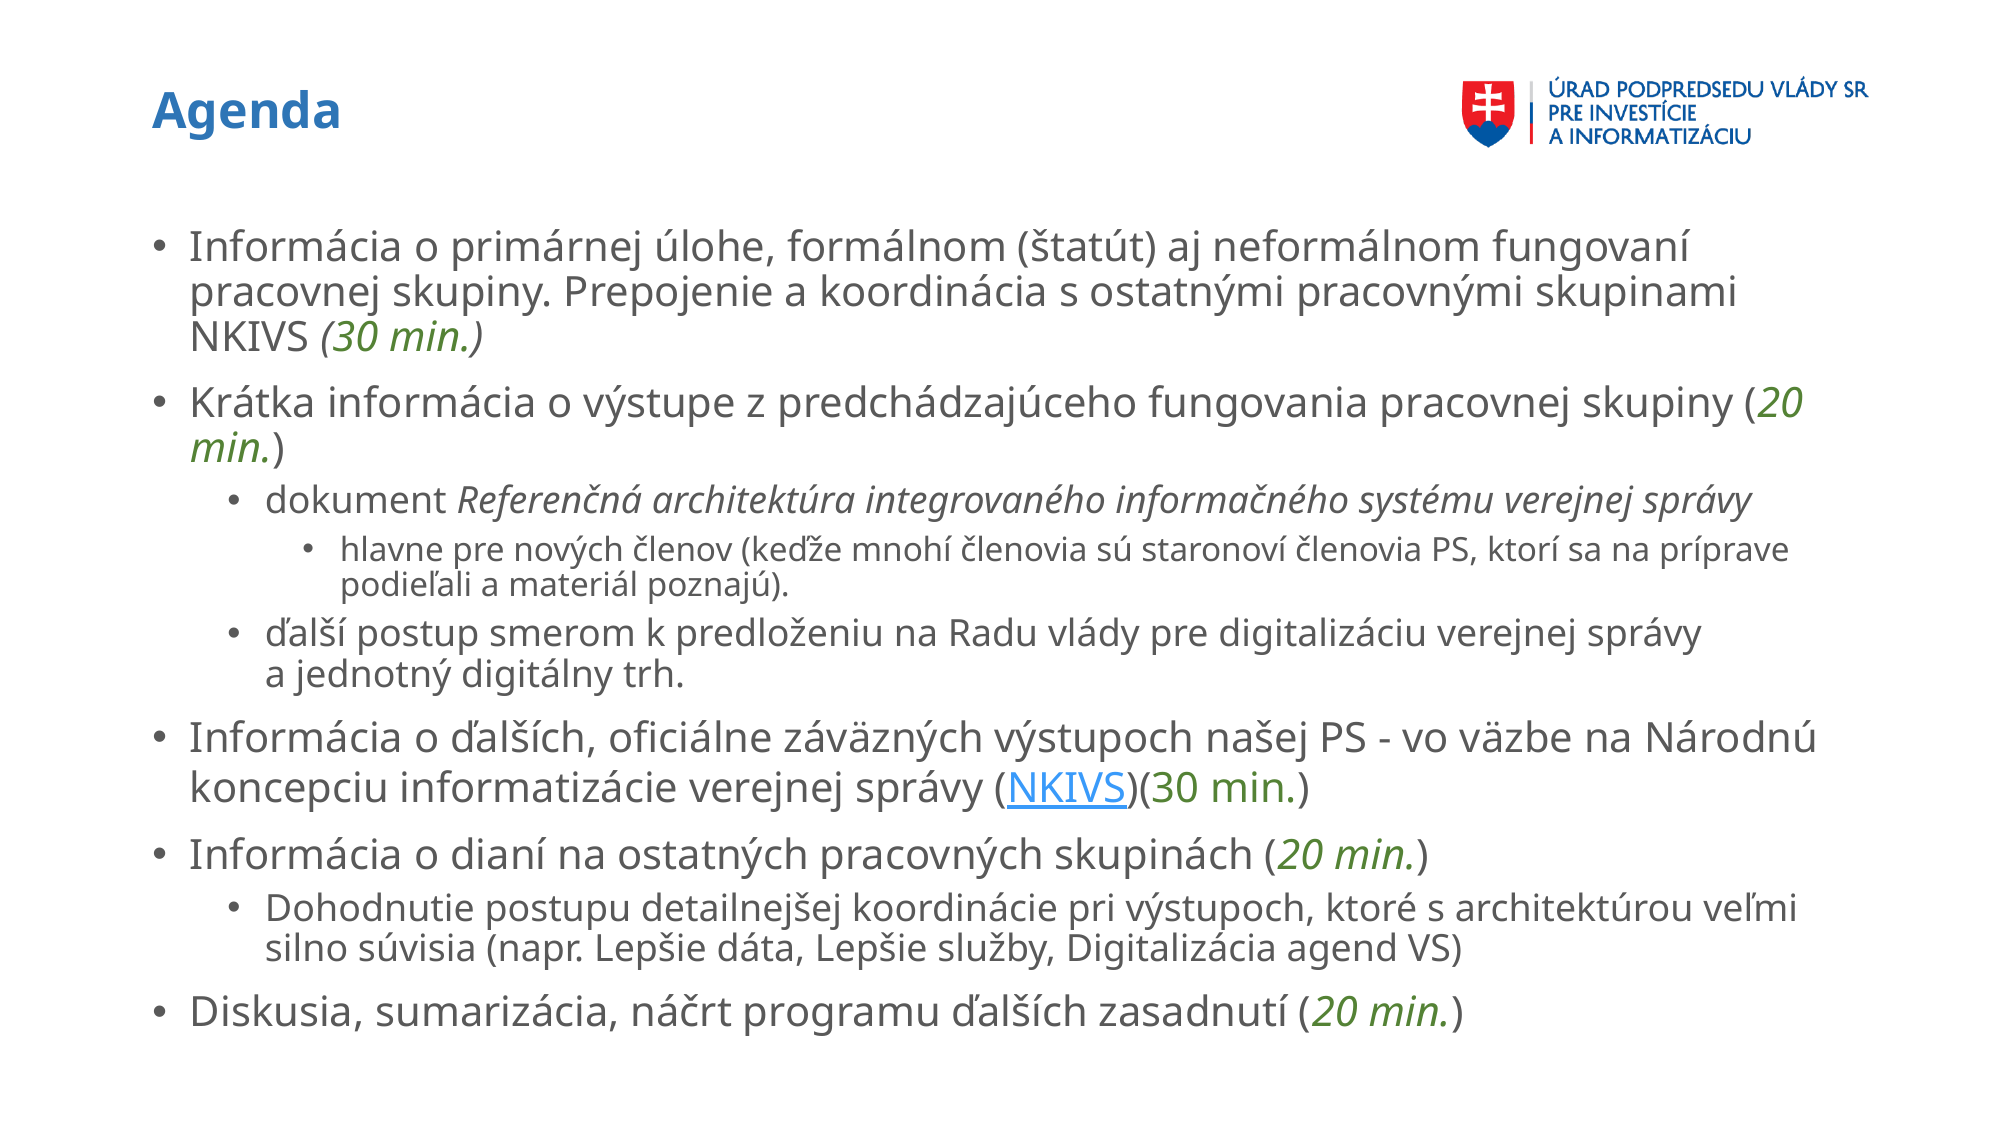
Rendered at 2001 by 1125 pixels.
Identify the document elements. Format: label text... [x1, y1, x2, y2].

title Agenda [137, 70, 1323, 154]
list Informácia o primárnej úlohe, formálnom (štatút) aj neformálnom fungovaní pracovnej skupiny. Prepojenie a koordinácia s ostatnými pracovnými skupinami NKIVS (30 min.) Krátka informácia o výstupe z predchádzajúceho fungovania pracovnej skupiny (20 min.) dokument Referenčná architektúra integrovaného informačného systému verejnej správy hlavne pre nových členov (keďže mnohí členovia sú staronoví členovia PS, ktorí sa na príprave podieľali a materiál poznajú). ďalší postup smerom k predloženiu na Radu vlády pre digitalizáciu verejnej správy a jednotný digitálny trh. Informácia o ďalších, oficiálne záväzných výstupoch našej PS - vo väzbe na Národnú koncepciu informatizácie verejnej správy (NKIVS)(30 min.) Informácia o dianí na ostatných pracovných skupinách (20 min.) Dohodnutie postupu detailnejšej koordinácie pri výstupoch, ktoré s architektúrou veľmi silno súvisia (napr. Lepšie dáta, Lepšie služby, Digitalizácia agend VS) Diskusia, sumarizácia, náčrt programu ďalších zasadnutí (20 min.) [137, 217, 1863, 1062]
picture [1412, 30, 1918, 194]
